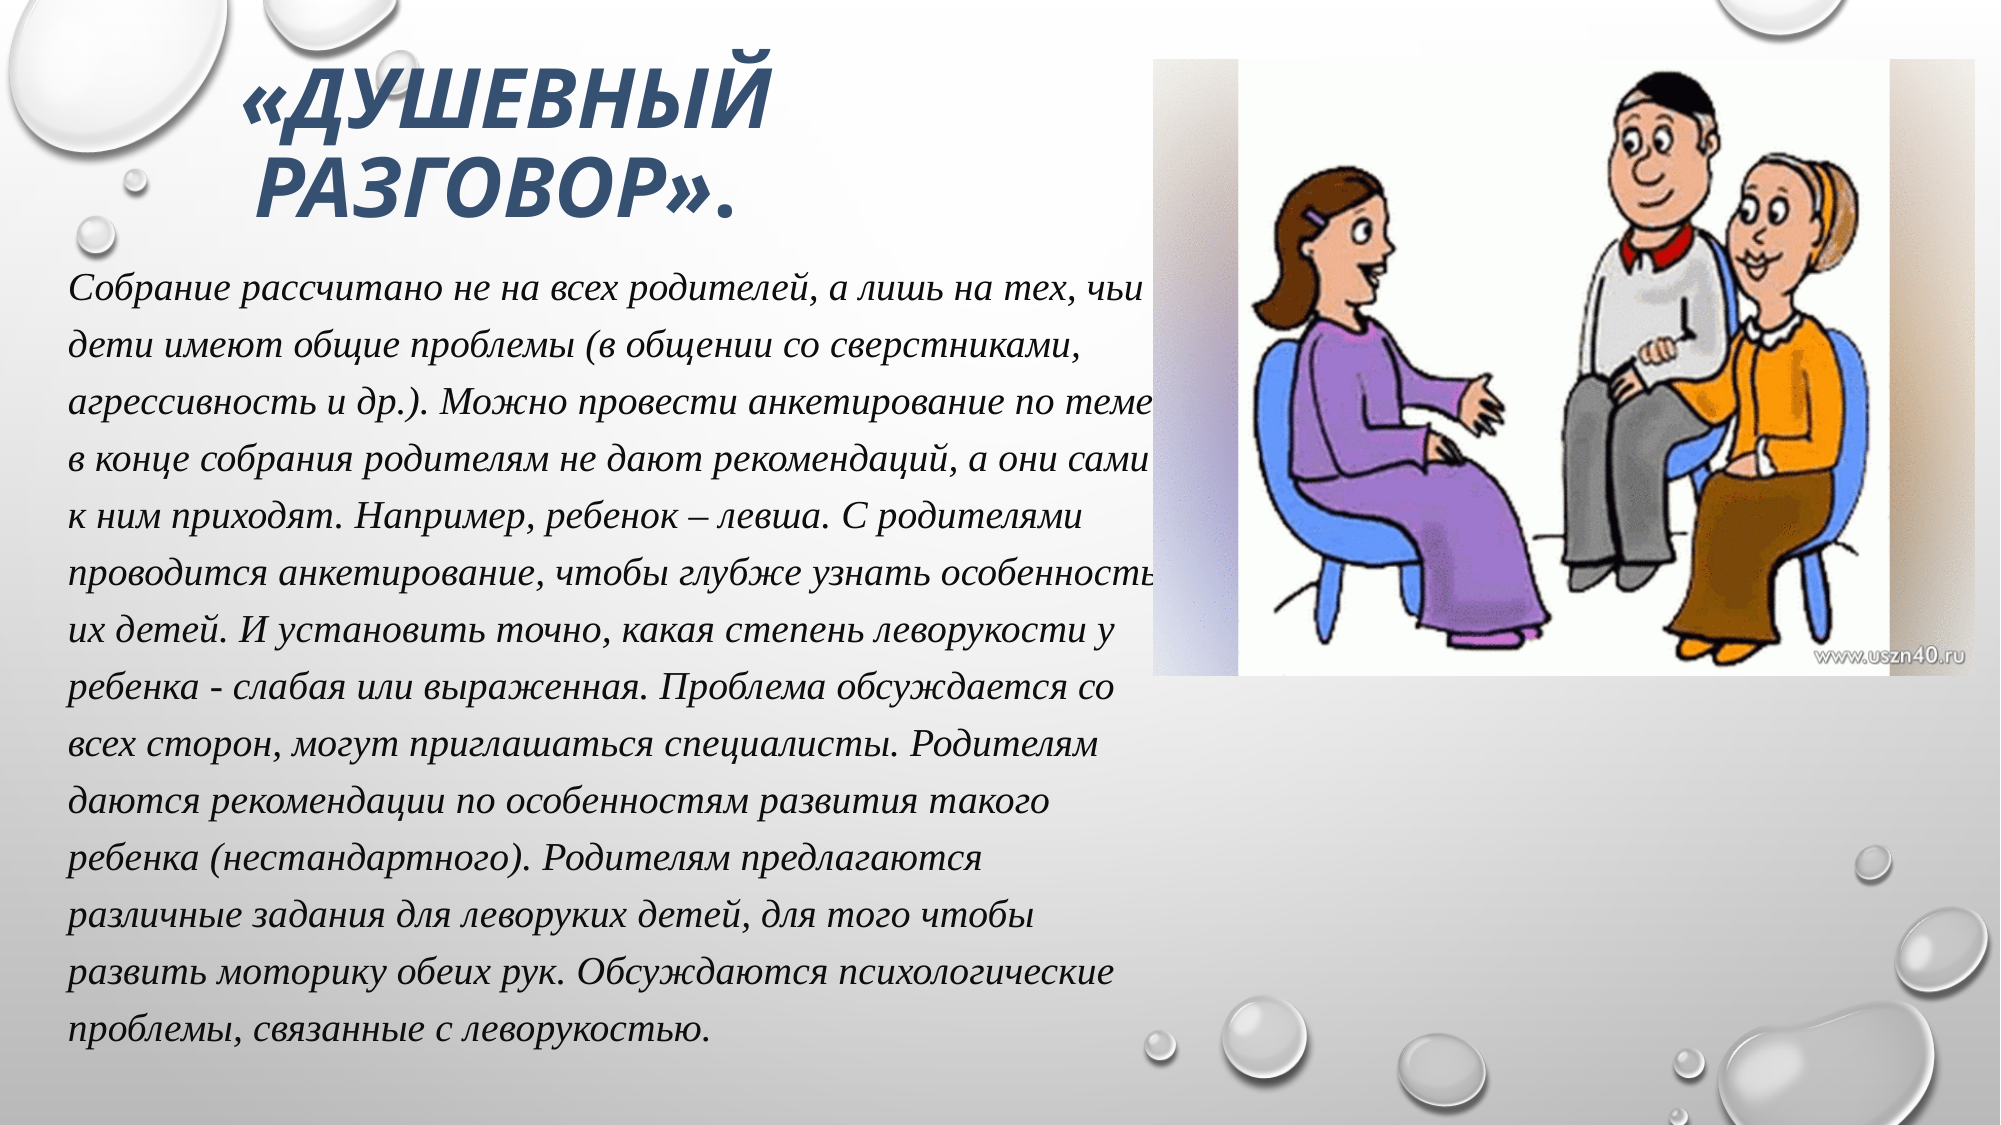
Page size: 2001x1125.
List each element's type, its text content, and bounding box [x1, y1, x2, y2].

picture [0, 0, 2000, 1125]
title «Душевный разговор». [38, 22, 975, 244]
list Собрание рассчитано не на всех родителей, а лишь на тех, чьи дети имеют общие проблемы (в общении со сверстниками, агрессивность и др.). Можно провести анкетирование по теме, в конце собрания родителям не дают рекомендаций, а они сами к ним приходят. Например, ребенок – левша. С родителями проводится анкетирование, чтобы глубже узнать особенность их детей. И установить точно, какая степень леворукости у ребенка - слабая или выраженная. Проблема обсуждается со всех сторон, могут приглашаться специалисты. Родителям даются рекомендации по особенностям развития такого ребенка (нестандартного). Родителям предлагаются различные задания для леворуких детей, для того чтобы развить моторику обеих рук. Обсуждаются психологические проблемы, связанные с леворукостью. [52, 243, 1185, 1109]
